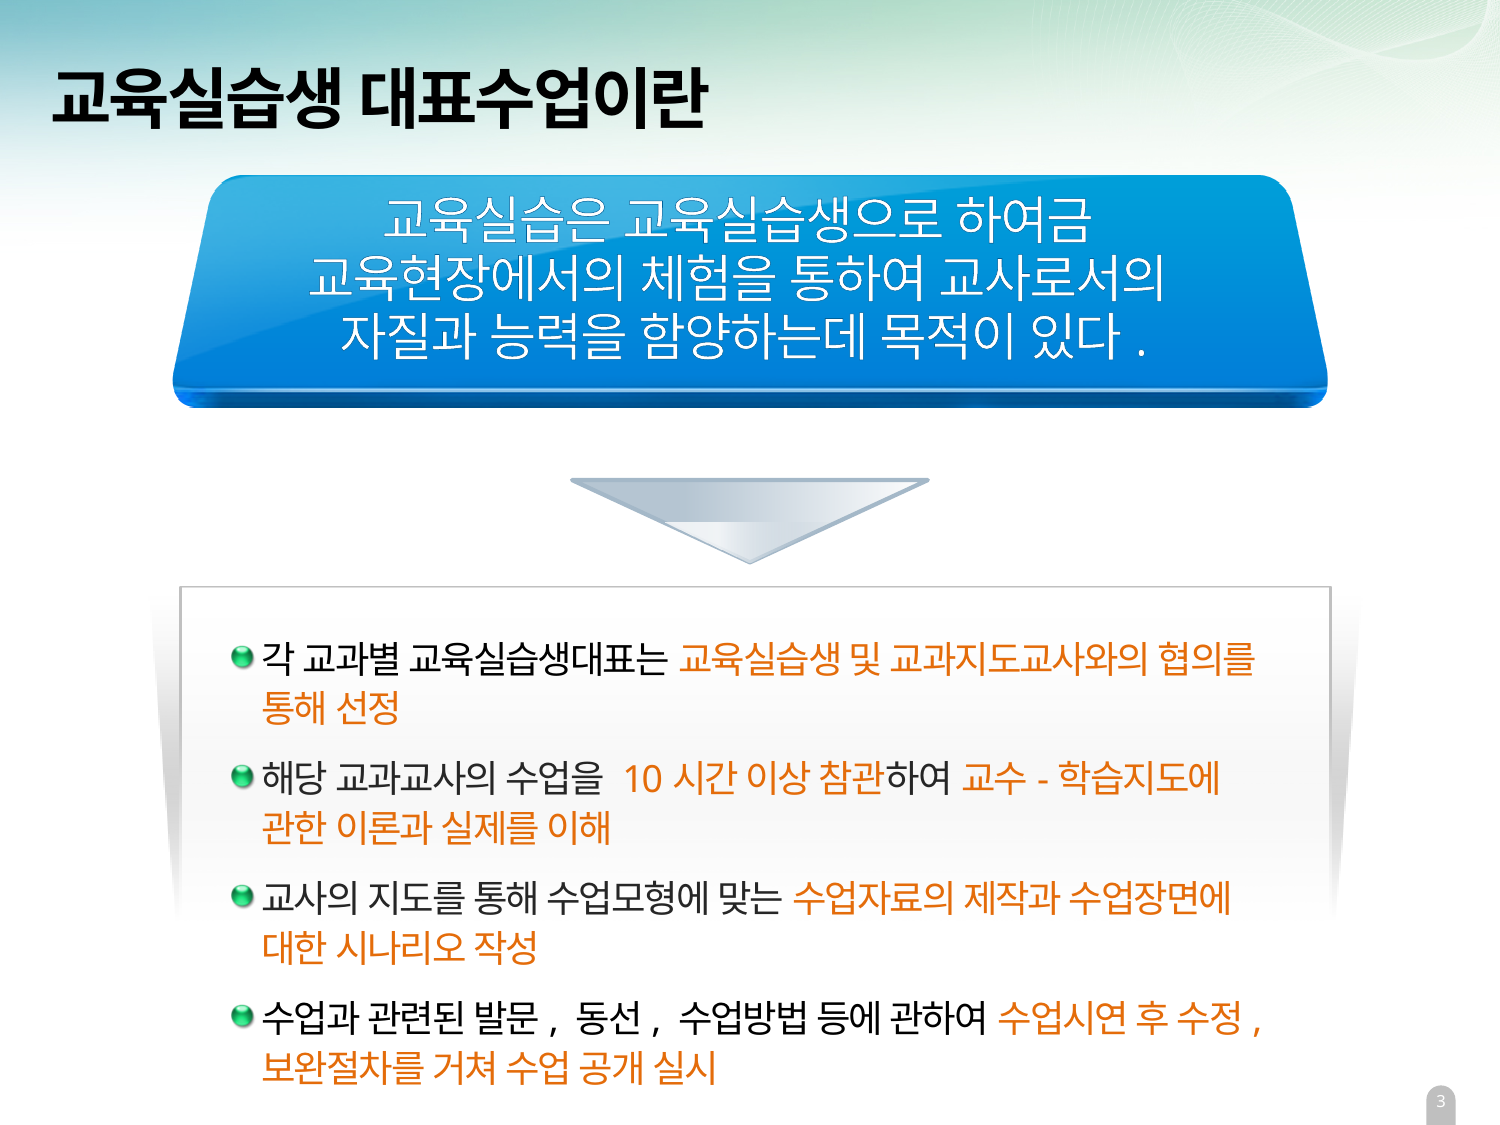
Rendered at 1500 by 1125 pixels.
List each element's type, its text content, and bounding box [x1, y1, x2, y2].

title 교육실습생 대표수업이란 [50, 36, 1401, 157]
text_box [172, 175, 1328, 408]
slide_number 3 [1414, 1072, 1468, 1125]
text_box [147, 585, 1365, 1103]
picture [0, 0, 1500, 1125]
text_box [708, 343, 792, 583]
